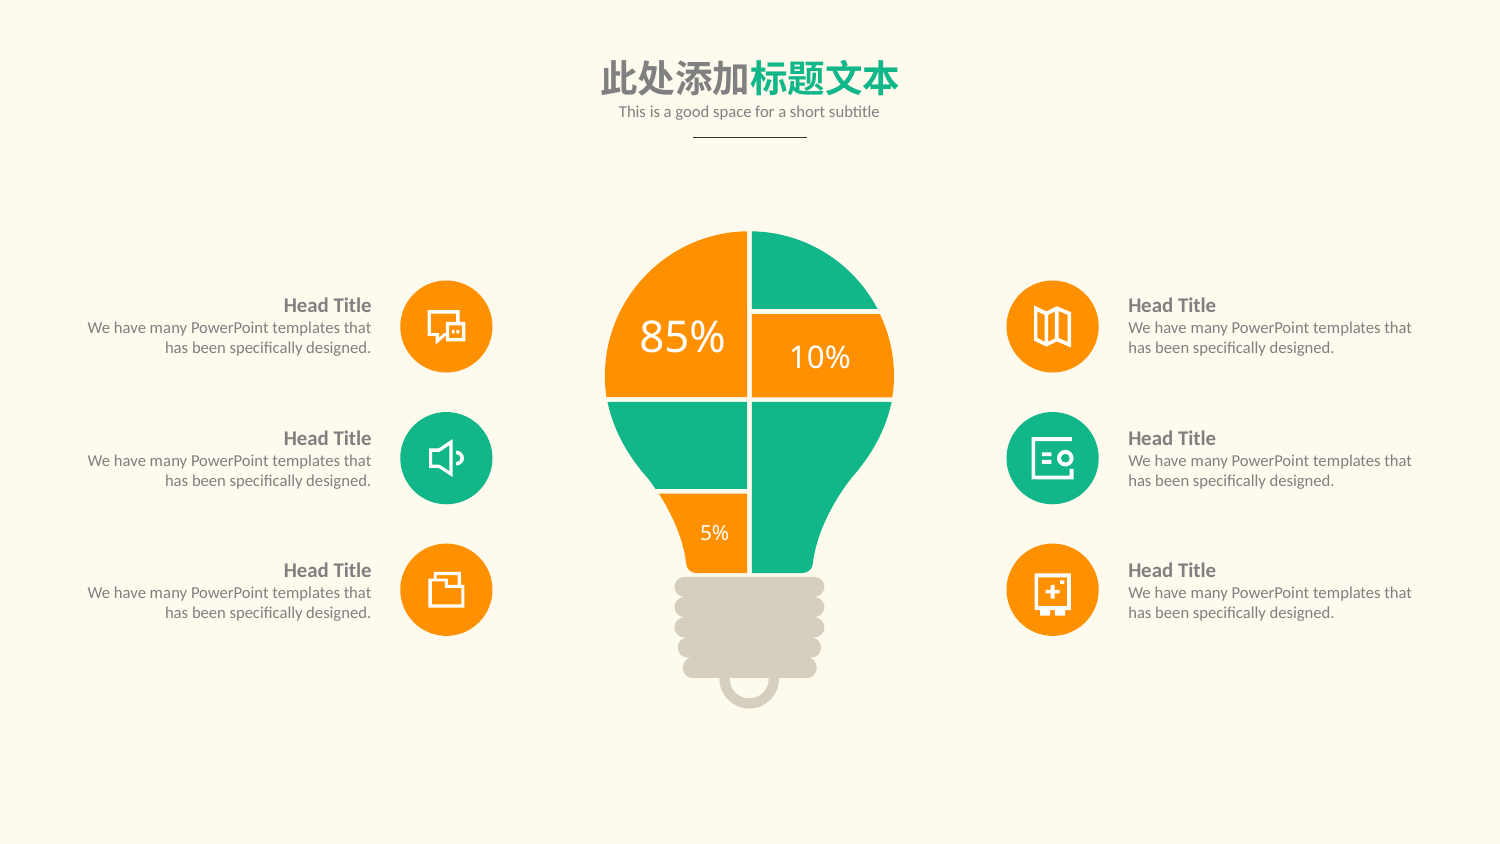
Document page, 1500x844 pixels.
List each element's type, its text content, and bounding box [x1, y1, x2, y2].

text_box [400, 412, 493, 505]
text_box [607, 401, 748, 489]
text_box [428, 571, 465, 608]
text_box 5% [700, 519, 730, 545]
text_box Head Title We have many PowerPoint templates that has been specifically designed. [64, 556, 372, 622]
text_box 10% [789, 336, 852, 375]
text_box [604, 231, 748, 398]
text_box Head Title We have many PowerPoint templates that has been specifically designed. [64, 291, 372, 357]
text_box [751, 231, 878, 309]
text_box [751, 401, 892, 574]
text_box [1006, 543, 1099, 636]
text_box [427, 309, 466, 345]
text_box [1034, 573, 1072, 616]
text_box Head Title We have many PowerPoint templates that has been specifically designed. [1128, 291, 1436, 357]
text_box [400, 280, 493, 373]
text_box This is a good space for a short subtitle [603, 93, 895, 128]
text_box [400, 543, 493, 636]
text_box [1034, 305, 1072, 348]
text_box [428, 438, 465, 478]
text_box [1006, 412, 1099, 505]
text_box Head Title We have many PowerPoint templates that has been specifically designed. [64, 424, 372, 490]
text_box 85% [639, 308, 726, 362]
text_box Head Title We have many PowerPoint templates that has been specifically designed. [1128, 556, 1436, 622]
text_box [658, 493, 748, 574]
text_box [1006, 280, 1099, 373]
text_box Head Title We have many PowerPoint templates that has been specifically designed. [1128, 424, 1436, 490]
text_box [674, 576, 825, 709]
text_box [751, 314, 894, 398]
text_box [1031, 436, 1074, 480]
text_box 此处添加标题文本 [585, 47, 915, 108]
